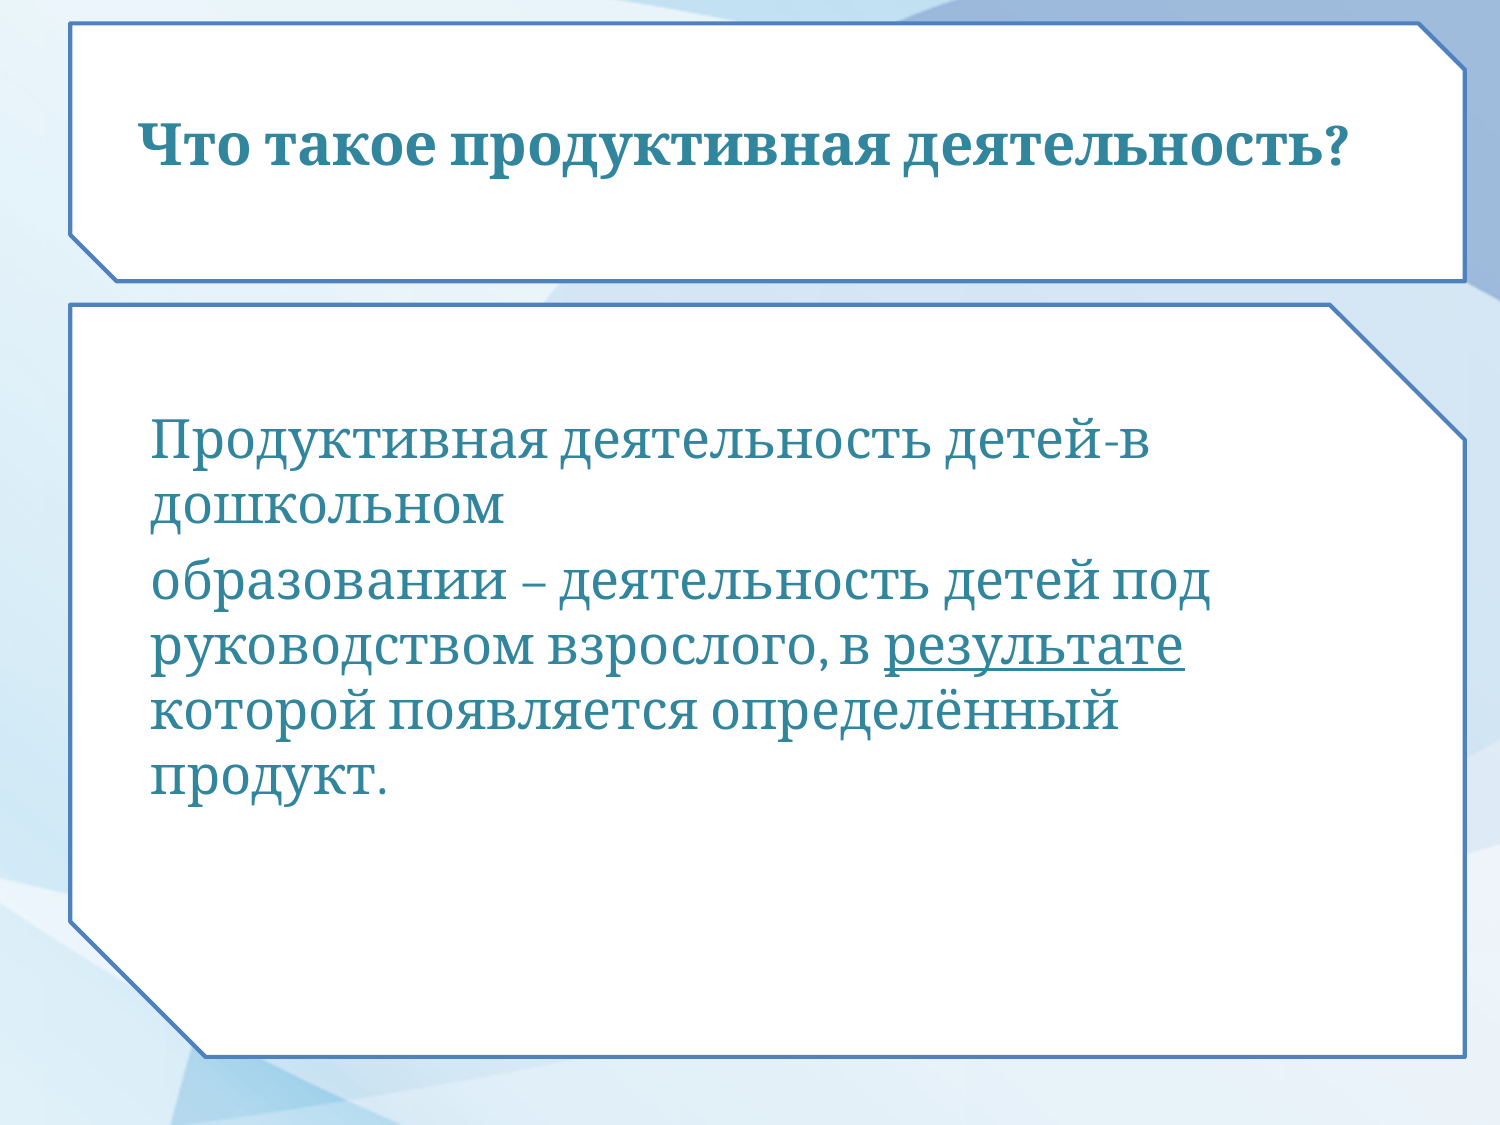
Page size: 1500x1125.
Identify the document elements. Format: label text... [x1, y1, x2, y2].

title Что такое продуктивная деятельность? [105, 61, 1383, 223]
picture [0, 0, 1500, 1125]
text_box [68, 302, 1467, 1059]
text_box [68, 21, 1467, 284]
list Продуктивная деятельность детей-в дошкольном образовании – деятельность детей под руководством взрослого, в результате которой появляется определённый продукт. [135, 397, 1341, 976]
